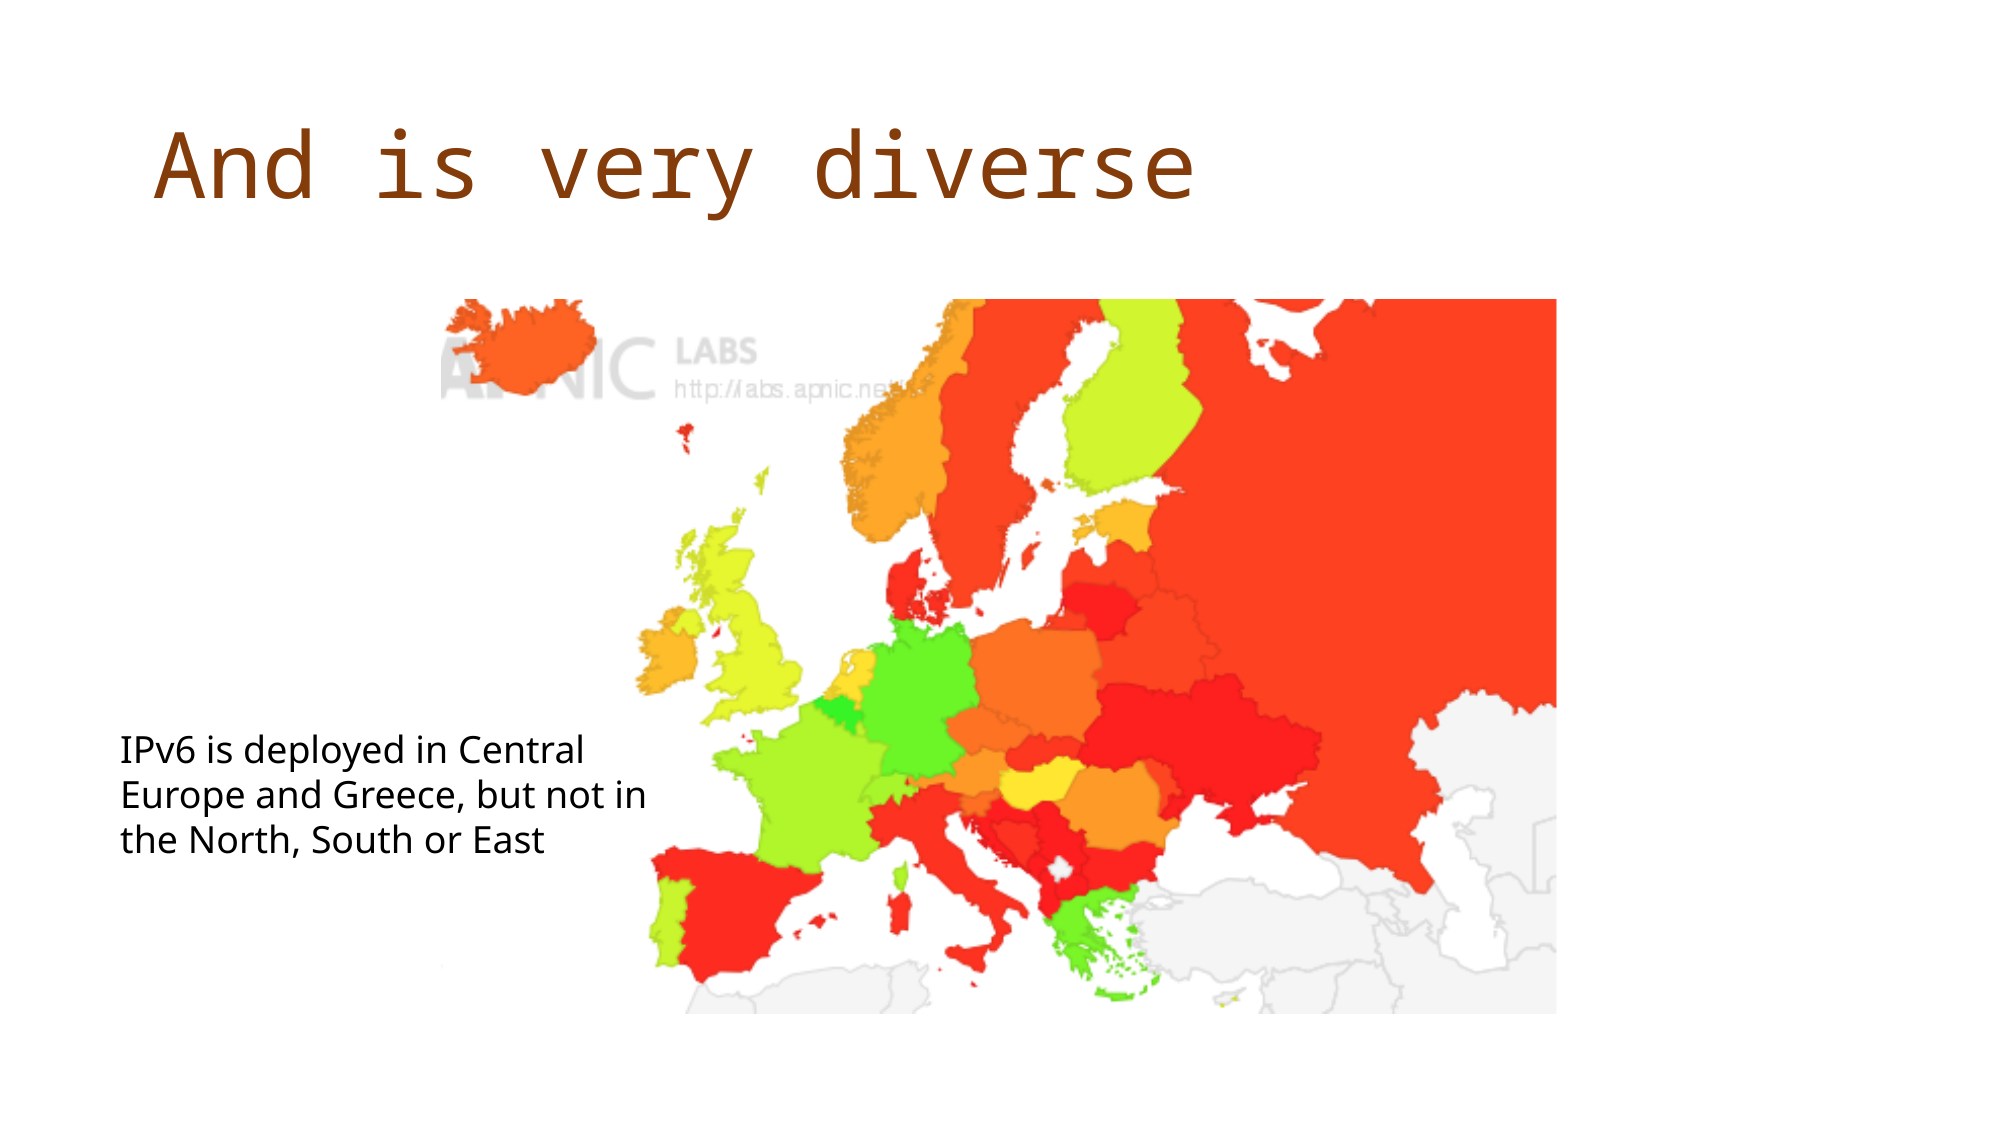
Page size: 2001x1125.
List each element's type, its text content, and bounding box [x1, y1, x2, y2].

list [441, 299, 1559, 1014]
text_box IPv6 is deployed in Central Europe and Greece, but not in the North, South or East [105, 718, 441, 869]
title And is very diverse [137, 59, 1863, 278]
